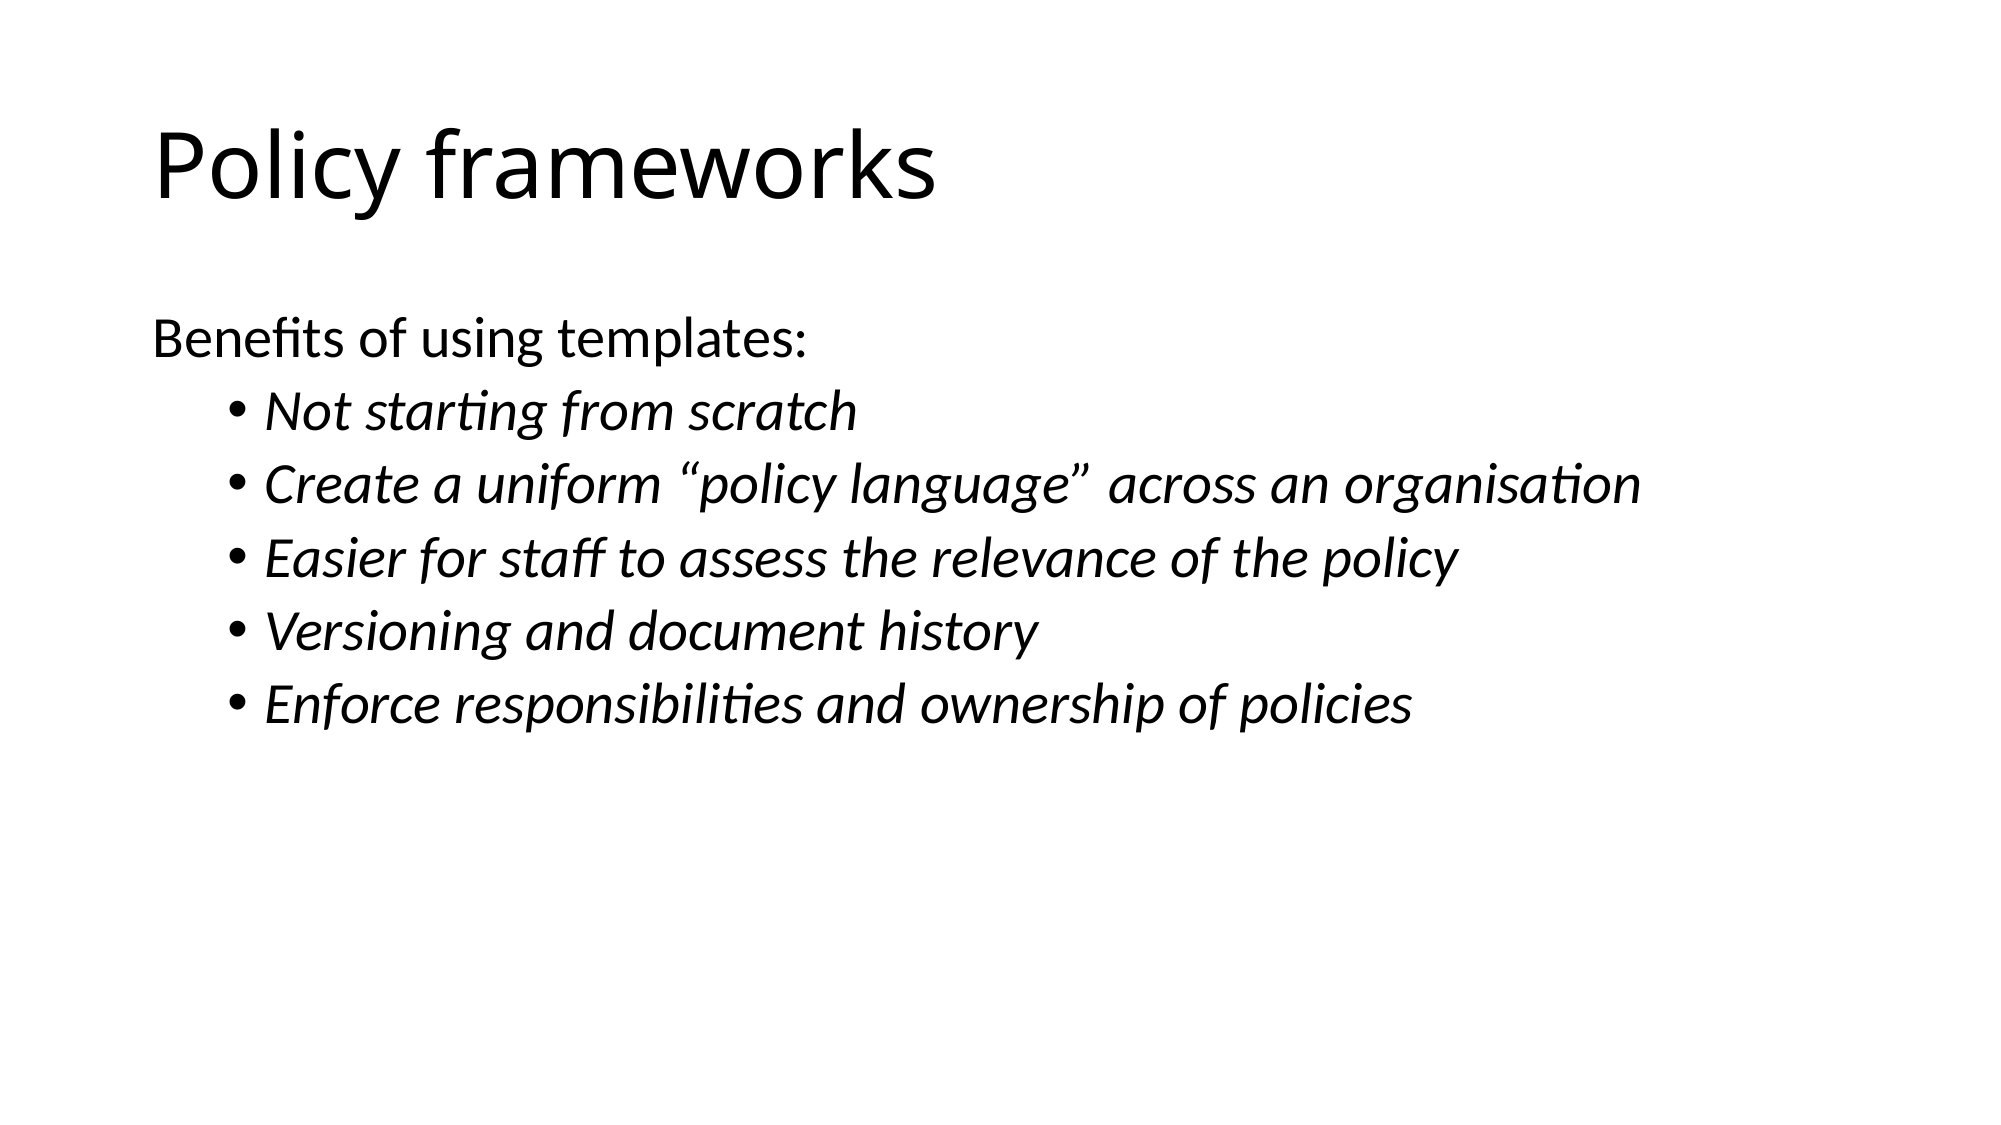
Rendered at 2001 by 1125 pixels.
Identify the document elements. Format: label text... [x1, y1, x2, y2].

title Policy frameworks [137, 59, 1863, 278]
list Benefits of using templates: Not starting from scratch Create a uniform “policy language” across an organisation Easier for staff to assess the relevance of the policy Versioning and document history Enforce responsibilities and ownership of policies [137, 299, 1863, 1014]
